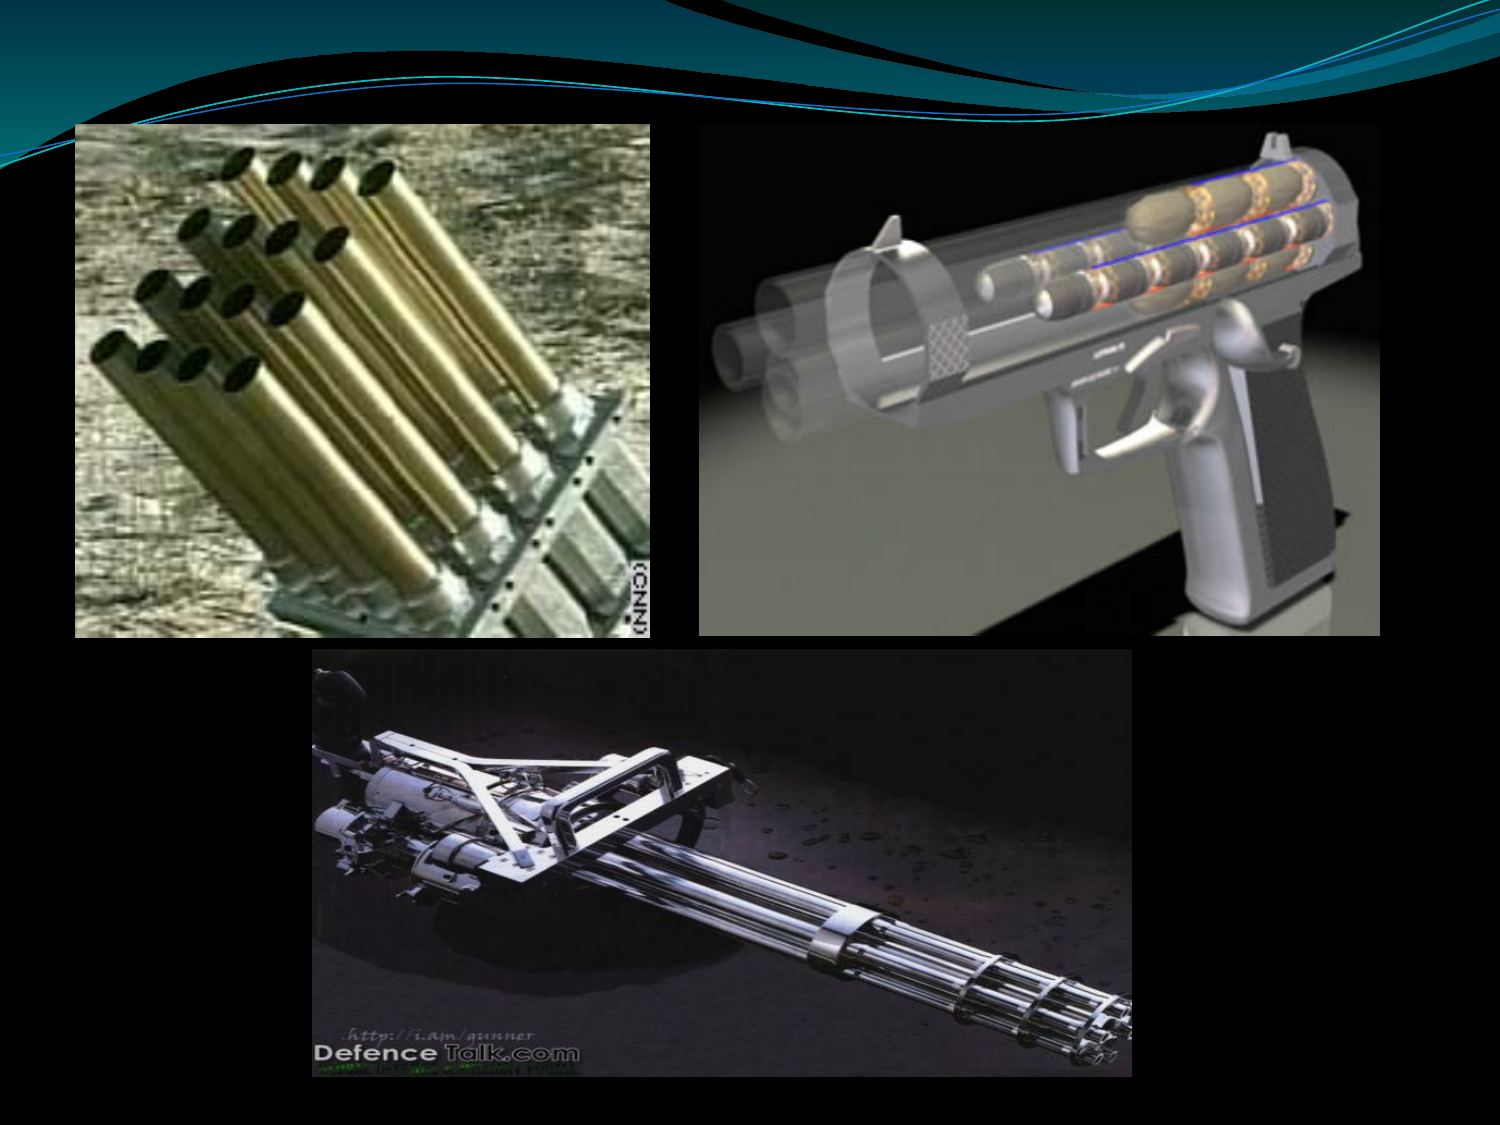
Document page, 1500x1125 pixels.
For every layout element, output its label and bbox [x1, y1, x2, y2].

picture [312, 649, 1132, 1077]
list [74, 124, 651, 638]
picture [699, 124, 1380, 636]
